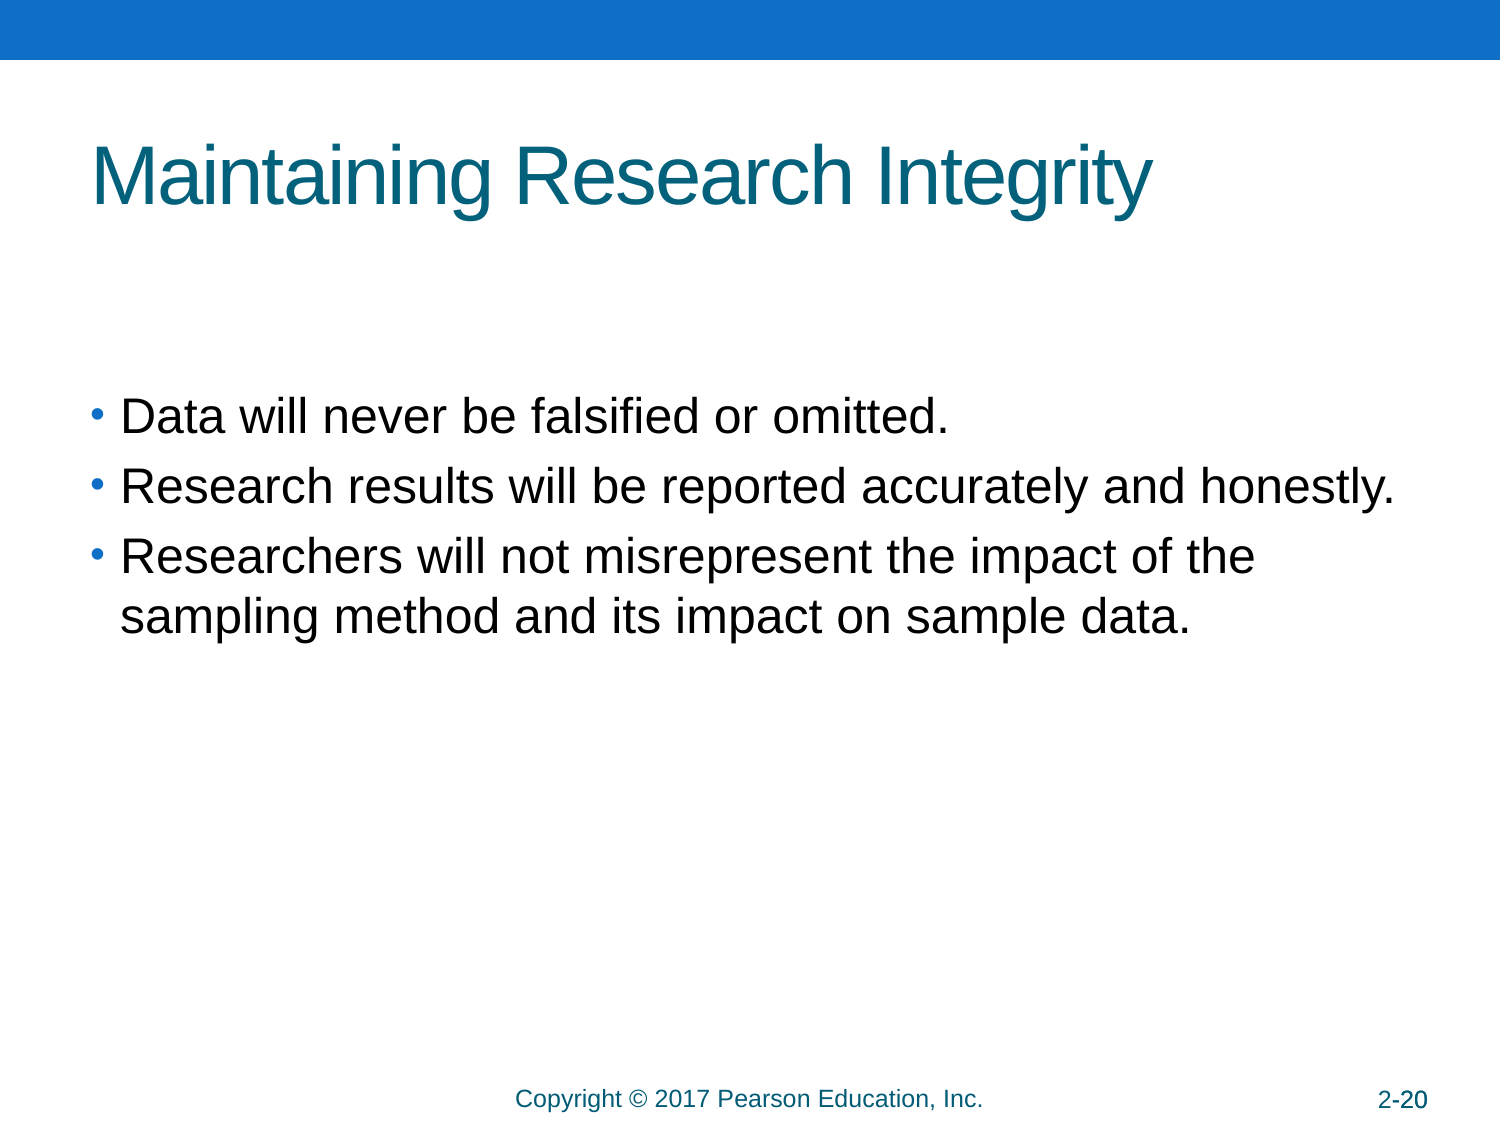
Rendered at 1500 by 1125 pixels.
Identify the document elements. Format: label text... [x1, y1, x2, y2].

list Data will never be falsified or omitted. Research results will be reported accurately and honestly. Researchers will not misrepresent the impact of the sampling method and its impact on sample data. [75, 376, 1425, 1125]
title Maintaining Research Integrity [75, 90, 1425, 253]
